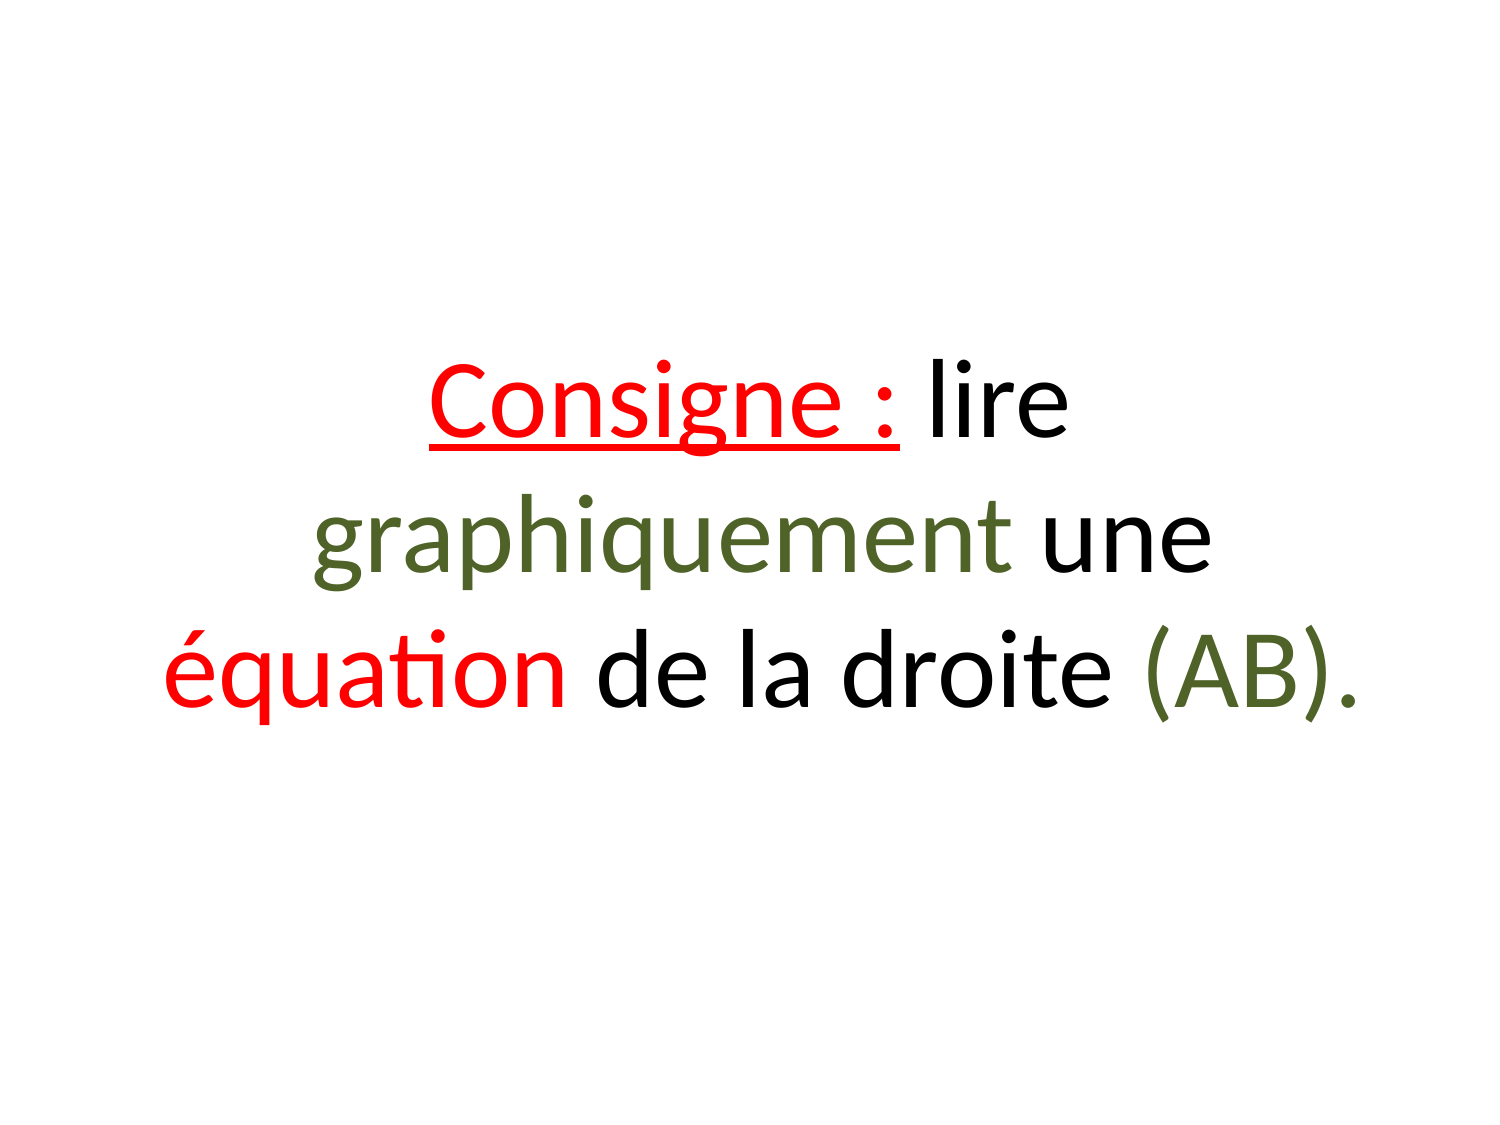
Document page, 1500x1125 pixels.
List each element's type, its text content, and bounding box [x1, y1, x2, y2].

title Consigne : lire graphiquement une équation de la droite (AB). [0, 255, 1500, 799]
